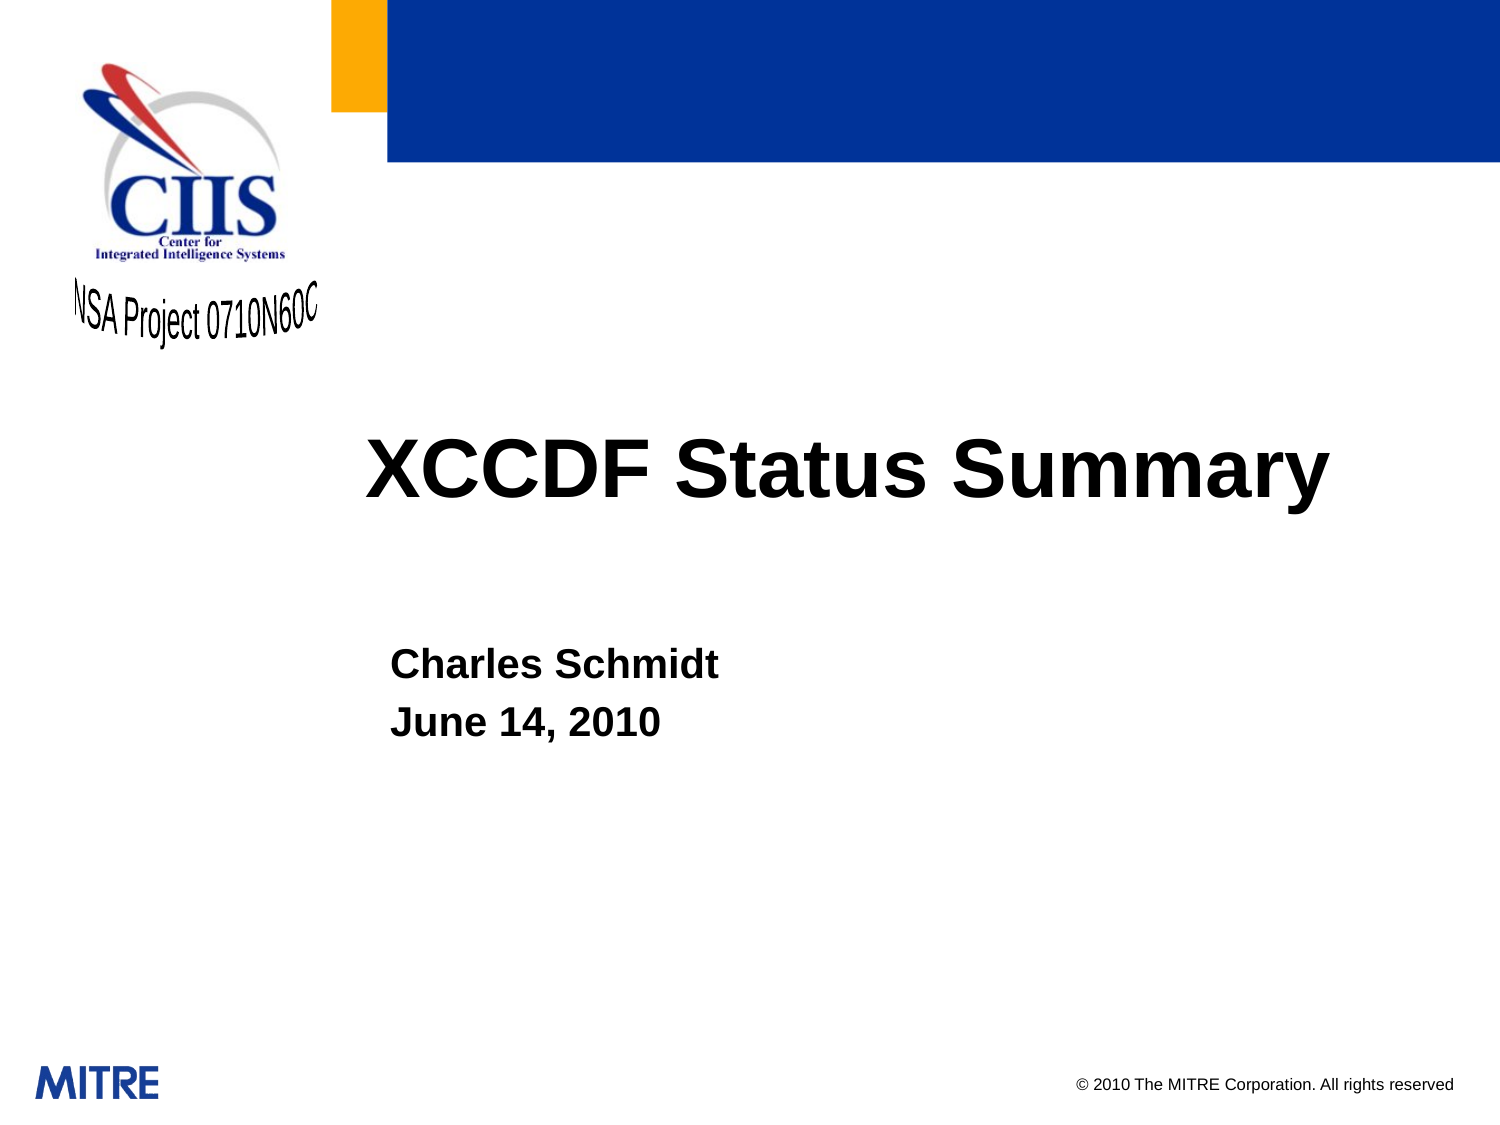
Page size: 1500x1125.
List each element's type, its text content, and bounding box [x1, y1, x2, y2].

title XCCDF Status Summary [349, 374, 1413, 563]
subtitle Charles Schmidt June 14, 2010 [374, 637, 1126, 813]
picture [30, 1063, 163, 1105]
picture [75, 62, 288, 263]
